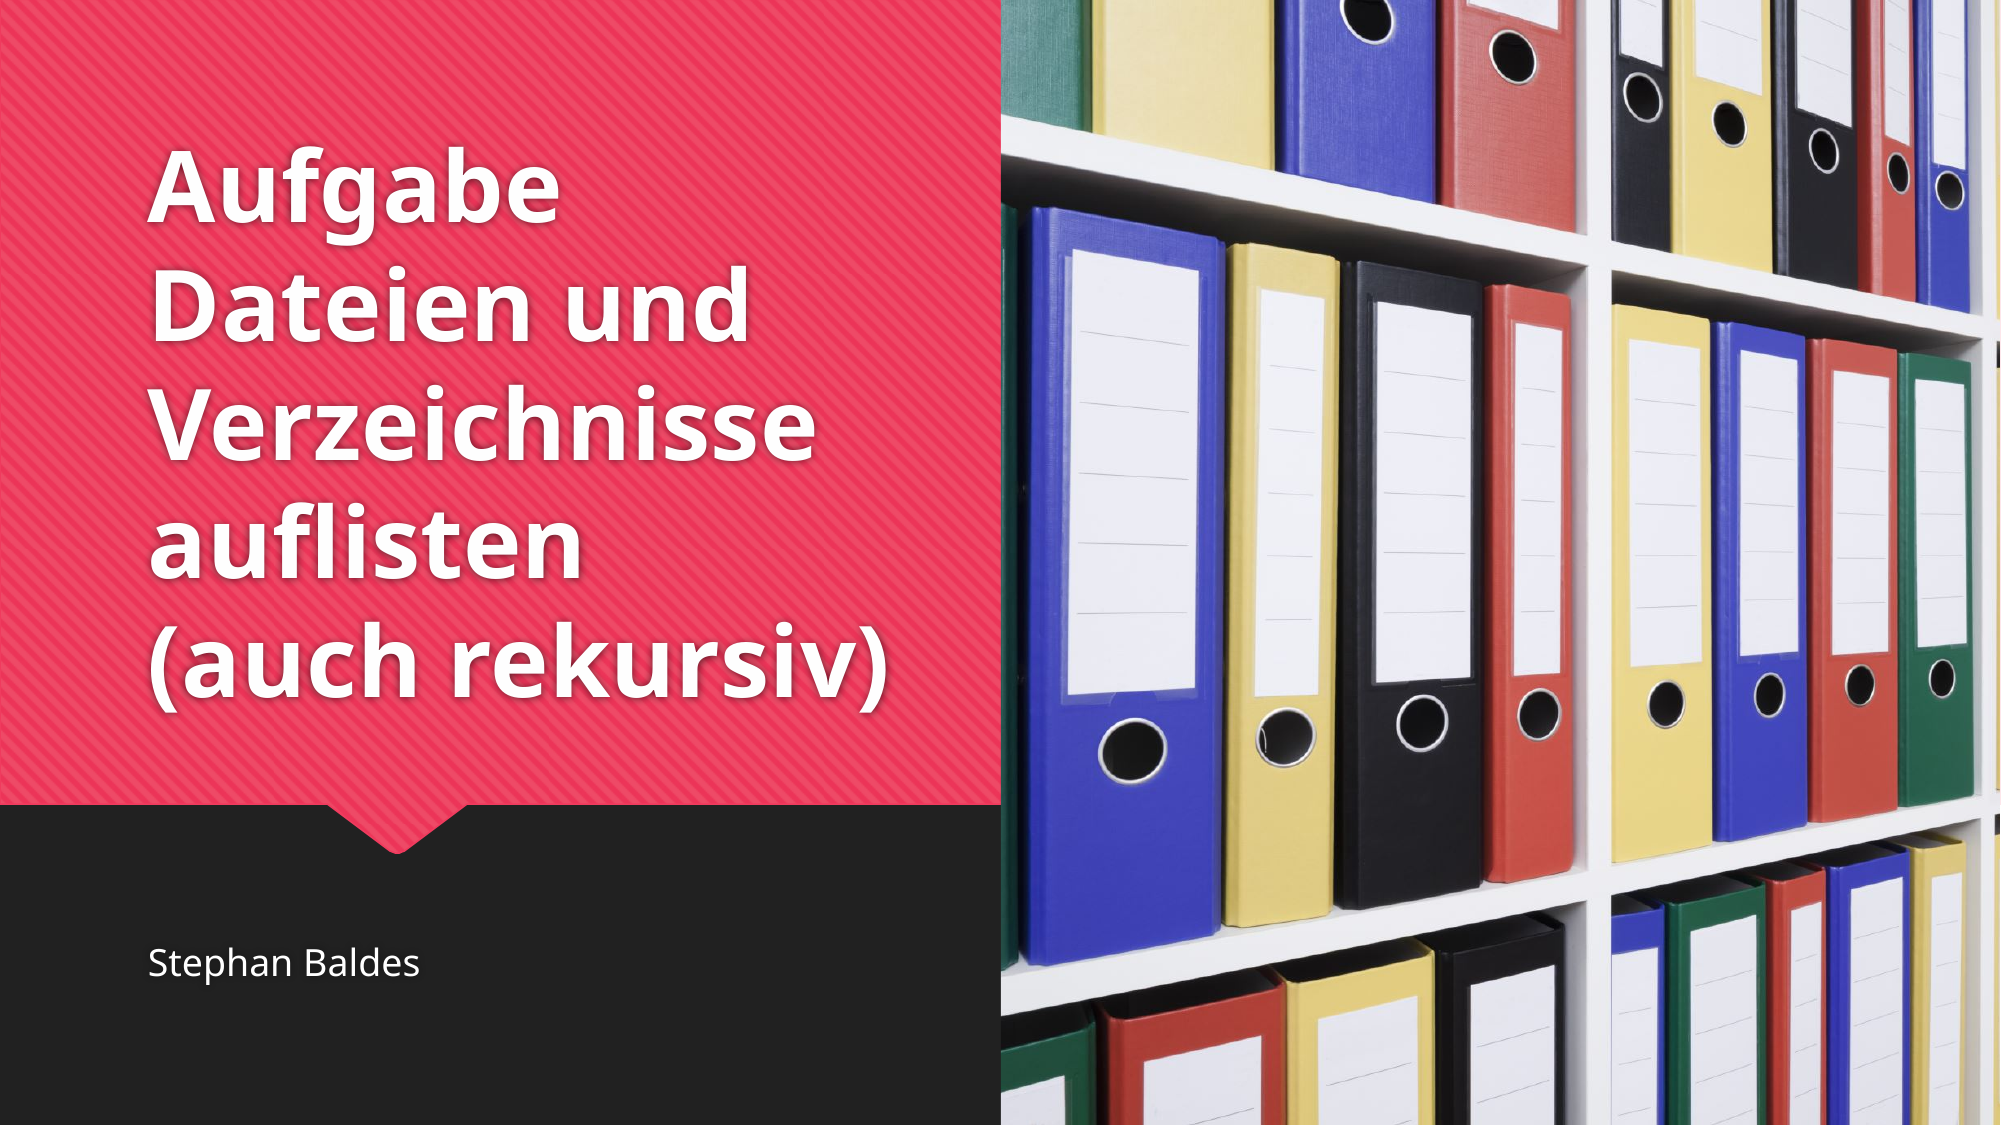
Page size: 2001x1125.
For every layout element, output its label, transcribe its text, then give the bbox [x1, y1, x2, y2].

title Aufgabe Dateien und Verzeichnisse auflisten (auch rekursiv) [132, 104, 947, 726]
subtitle Stephan Baldes [132, 866, 947, 996]
picture [1000, 0, 2000, 1125]
